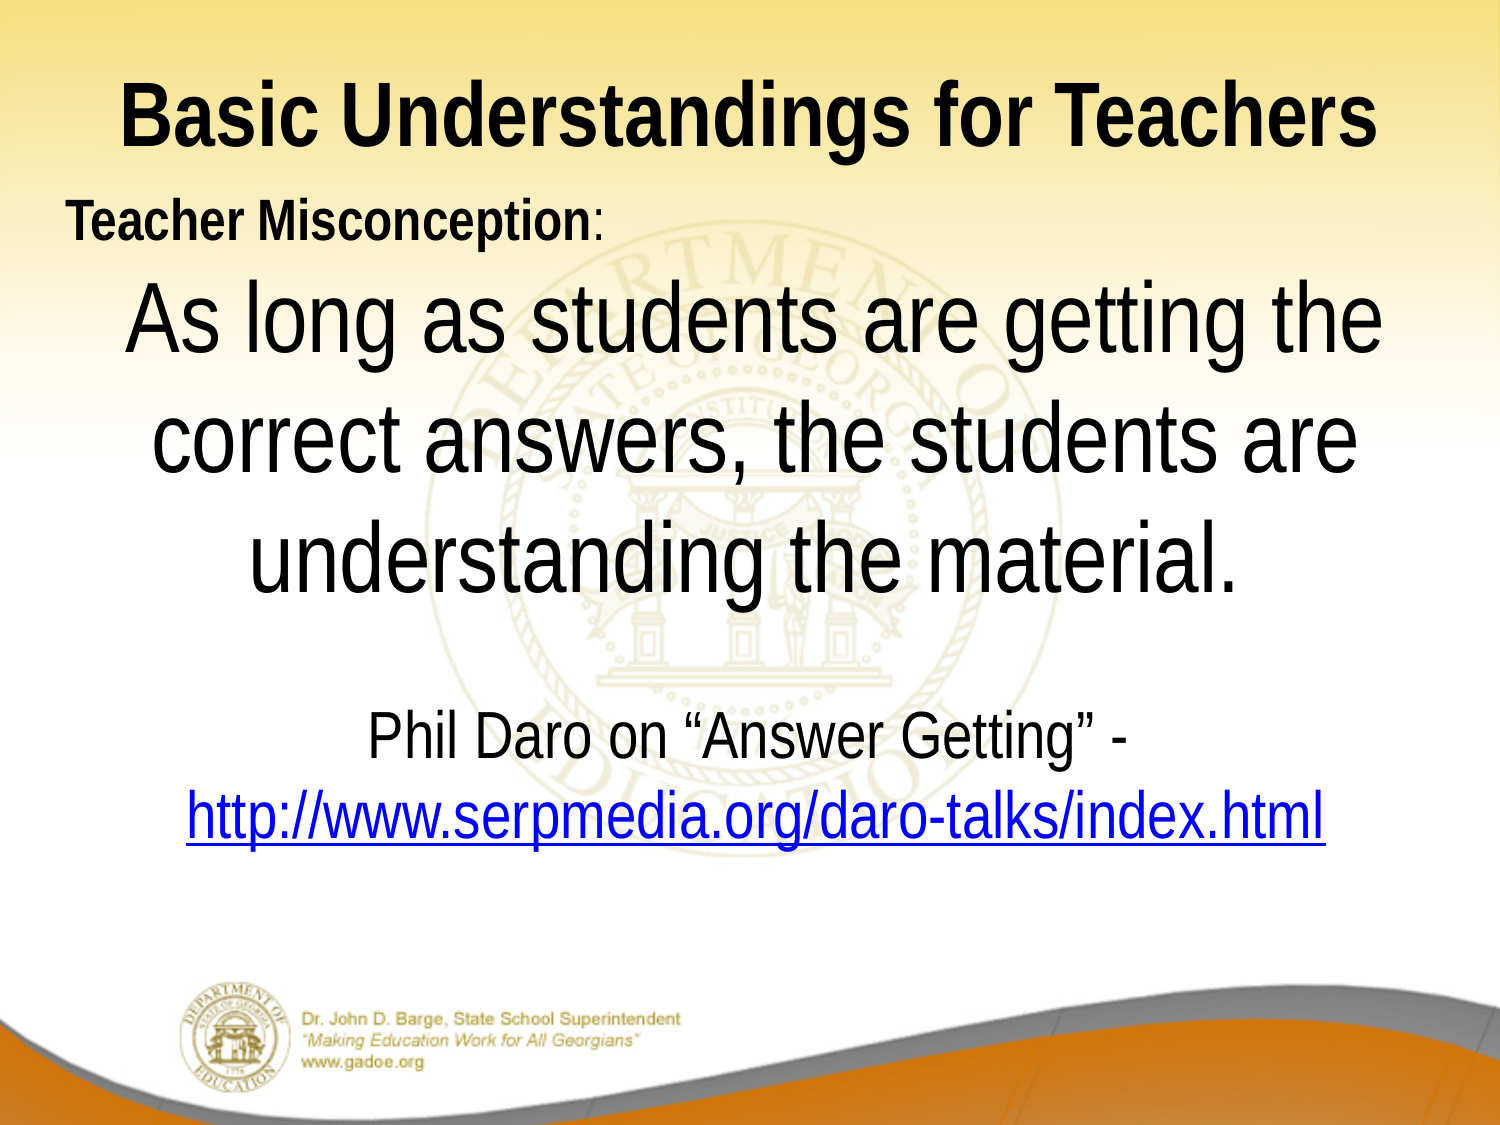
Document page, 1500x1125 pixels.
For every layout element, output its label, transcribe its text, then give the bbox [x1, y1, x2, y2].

title Basic Understandings for Teachers [74, 44, 1426, 174]
picture [0, 0, 1500, 1125]
list Teacher Misconception: As long as students are getting the correct answers, the students are understanding the material. Phil Daro on “Answer Getting” - http://www.serpmedia.org/daro-talks/index.html [49, 174, 1463, 1006]
